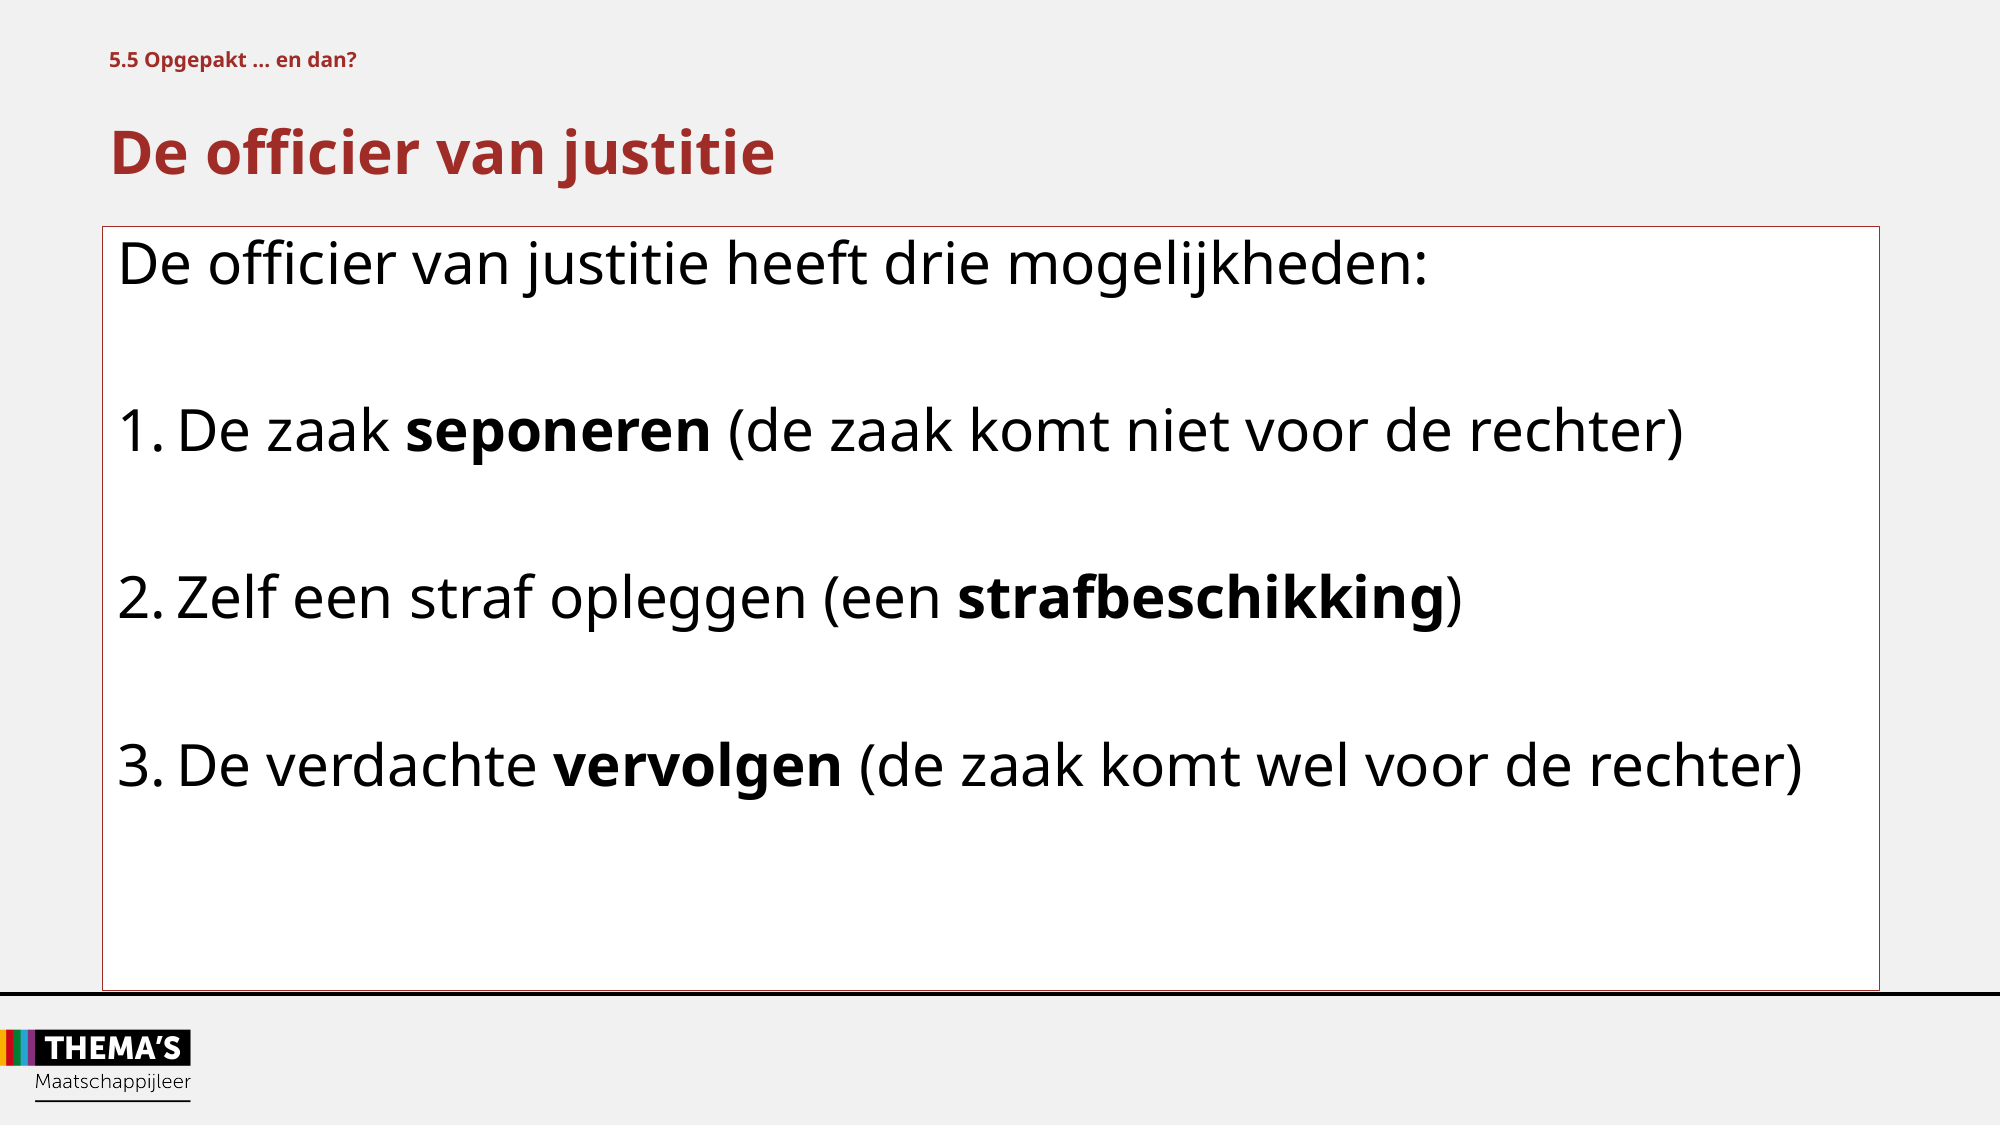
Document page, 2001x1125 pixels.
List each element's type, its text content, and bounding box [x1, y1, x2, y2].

list De officier van justitie [94, 114, 1879, 205]
list 5.5 Opgepakt ... en dan? [94, 33, 941, 88]
picture [0, 993, 203, 1125]
list De officier van justitie heeft drie mogelijkheden: 1. De zaak seponeren (de zaak komt niet voor de rechter) 2. Zelf een straf opleggen (een strafbeschikking) 3. De verdachte vervolgen (de zaak komt wel voor de rechter) [102, 226, 1880, 991]
